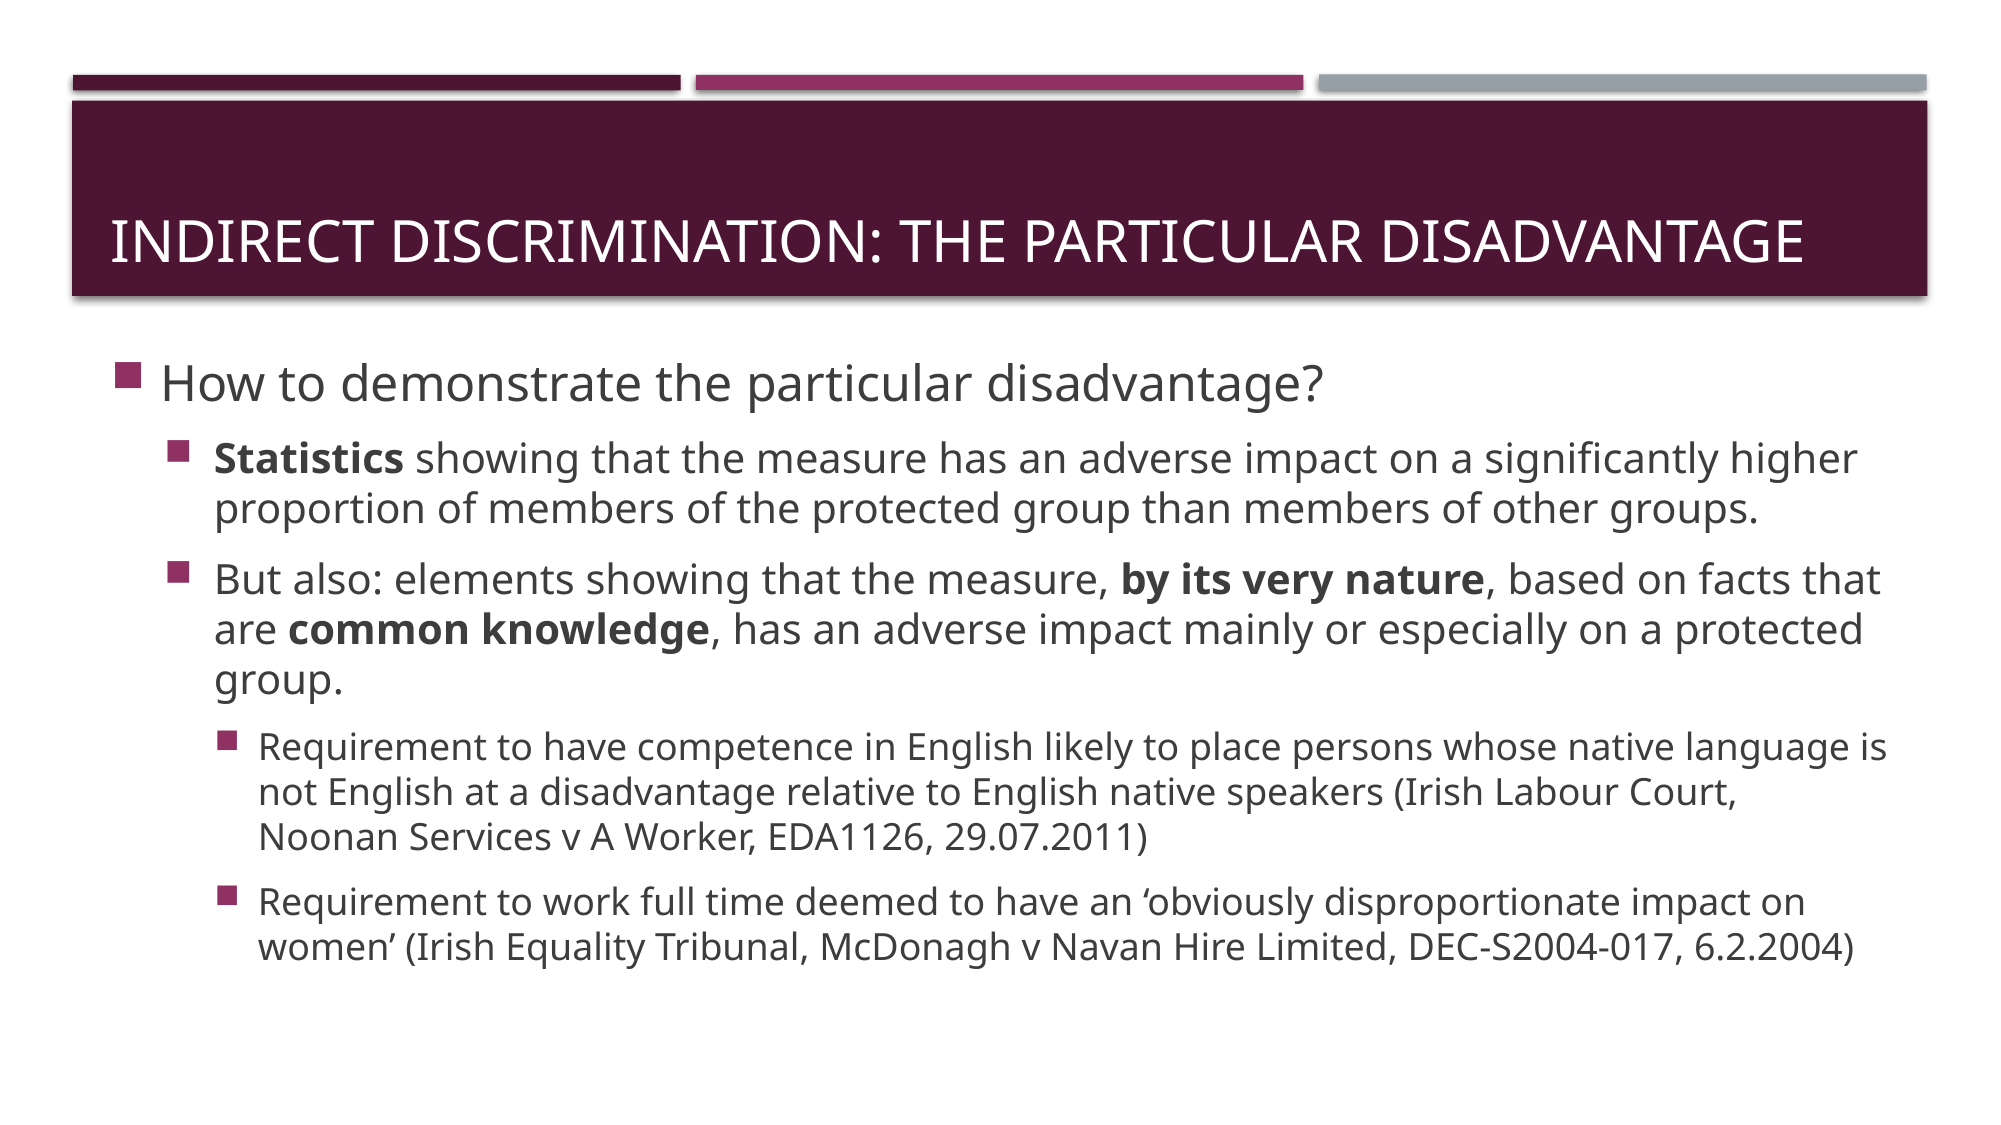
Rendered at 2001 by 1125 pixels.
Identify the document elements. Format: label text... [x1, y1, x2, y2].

title Indirect discrimination: the particular disadvantage [95, 115, 1905, 282]
list How to demonstrate the particular disadvantage? Statistics showing that the measure has an adverse impact on a significantly higher proportion of members of the protected group than members of other groups. But also: elements showing that the measure, by its very nature, based on facts that are common knowledge, has an adverse impact mainly or especially on a protected group. Requirement to have competence in English likely to place persons whose native language is not English at a disadvantage relative to English native speakers (Irish Labour Court, Noonan Services v A Worker, EDA1126, 29.07.2011) Requirement to work full time deemed to have an ‘obviously disproportionate impact on women’ (Irish Equality Tribunal, McDonagh v Navan Hire Limited, DEC-S2004-017, 6.2.2004) [95, 357, 1905, 962]
